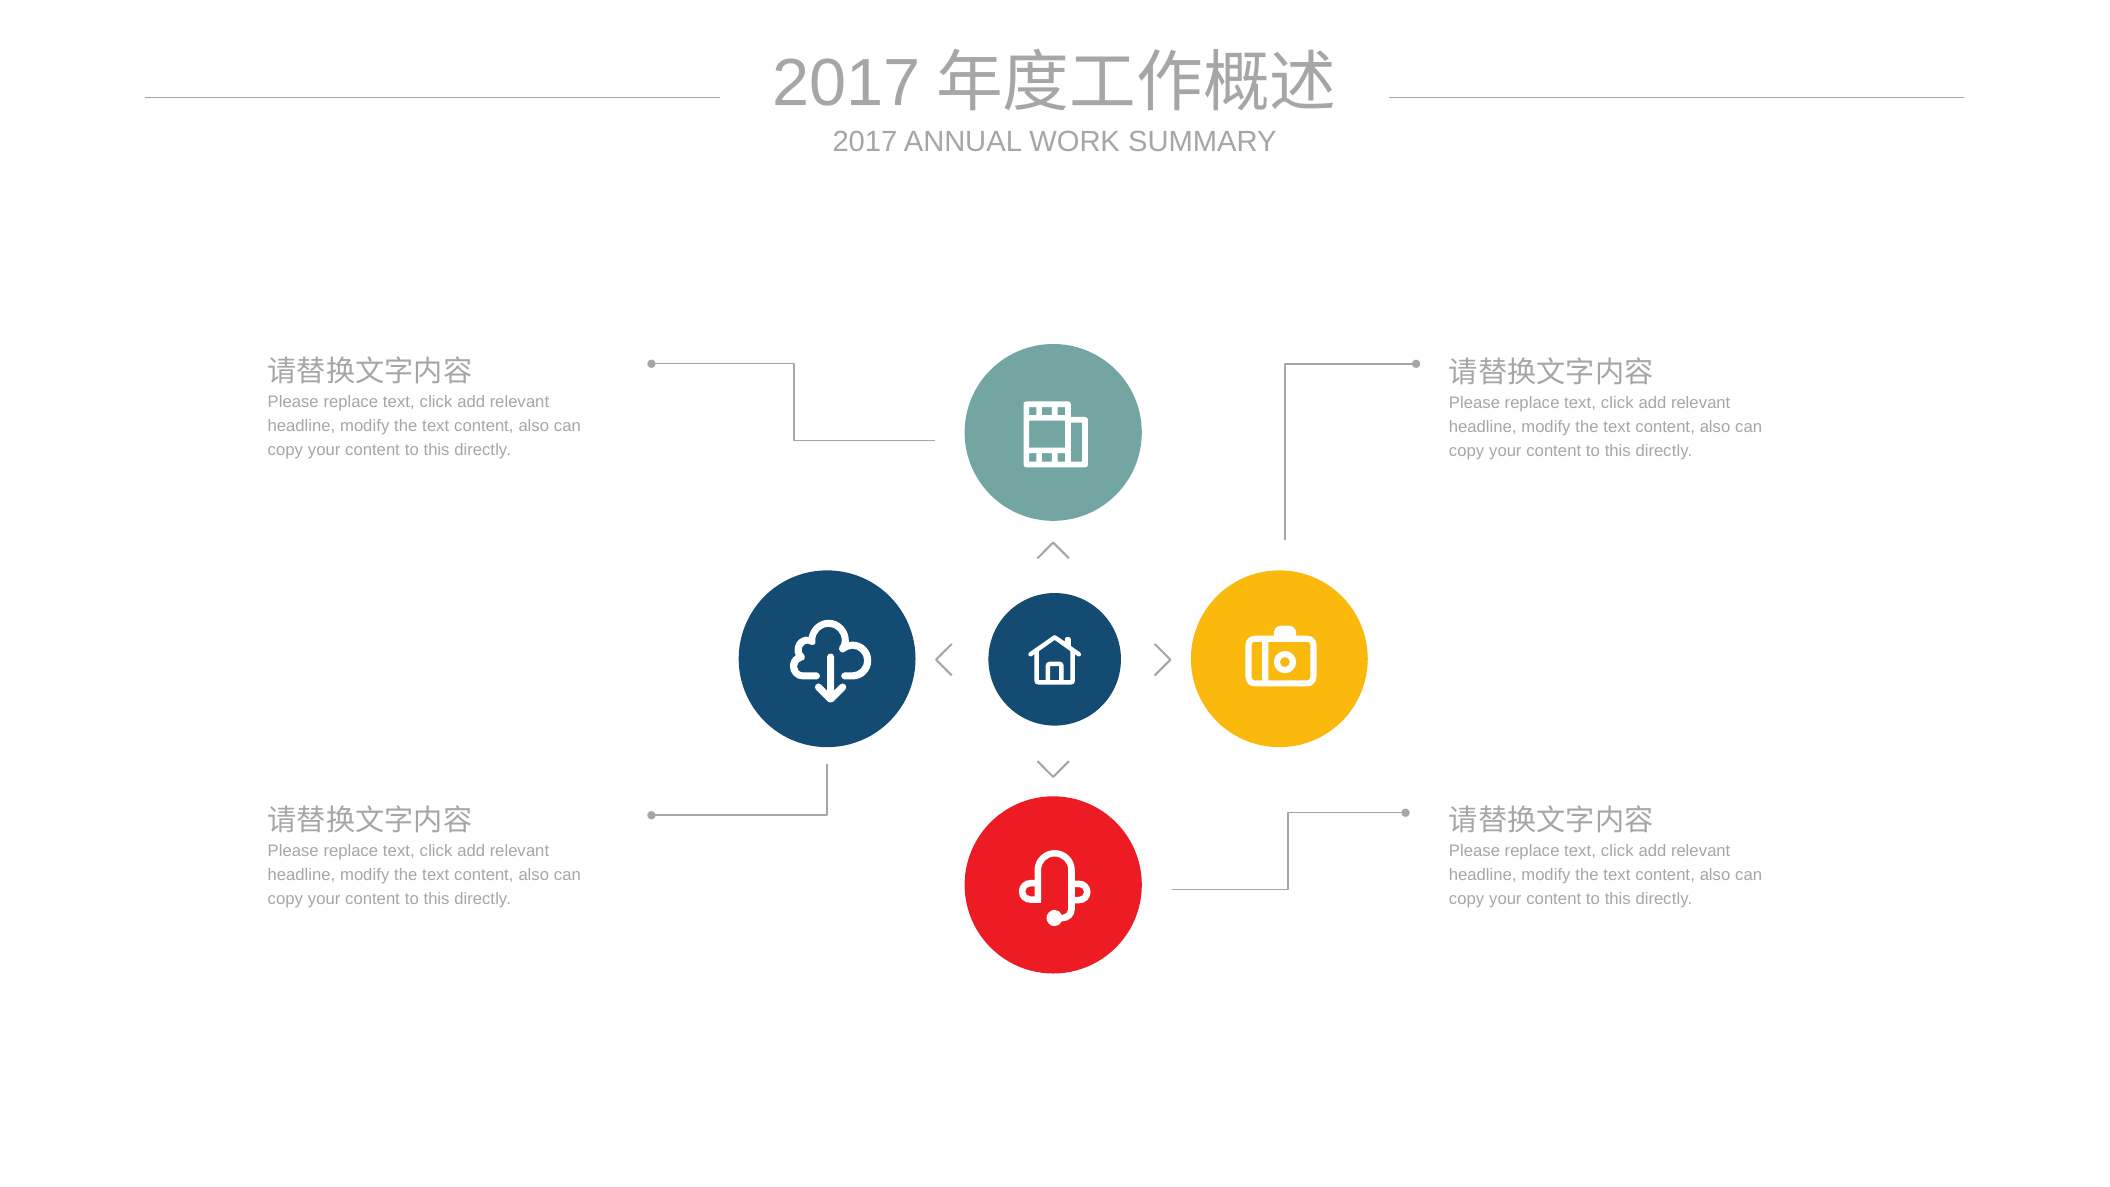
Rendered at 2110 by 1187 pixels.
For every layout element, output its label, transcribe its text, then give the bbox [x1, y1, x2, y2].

text_box [1037, 542, 1069, 559]
text_box 2017年度工作概述 [730, 38, 1379, 96]
text_box 2017 ANNUAL WORK SUMMARY [824, 122, 1285, 158]
text_box [1284, 359, 1421, 541]
text_box [964, 796, 1142, 974]
text_box 请替换文字内容 Please replace text, click add relevant headline, modify the text content, also can copy your content to this directly. [267, 794, 617, 908]
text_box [1245, 625, 1317, 687]
text_box [1171, 808, 1410, 891]
text_box [988, 593, 1121, 726]
text_box [1028, 635, 1081, 685]
text_box 请替换文字内容 Please replace text, click add relevant headline, modify the text content, also can copy your content to this directly. [1449, 346, 1798, 460]
text_box 请替换文字内容 Please replace text, click add relevant headline, modify the text content, also can copy your content to this directly. [1449, 794, 1798, 908]
text_box [738, 570, 916, 748]
text_box [1018, 850, 1091, 927]
text_box [647, 359, 935, 442]
text_box [647, 764, 828, 820]
text_box [1037, 761, 1069, 777]
text_box [936, 643, 952, 676]
text_box 请替换文字内容 Please replace text, click add relevant headline, modify the text content, also can copy your content to this directly. [267, 345, 617, 460]
text_box [1190, 570, 1368, 748]
text_box 2017年度工作概述 [730, 98, 1379, 119]
text_box [964, 343, 1142, 521]
text_box [1023, 401, 1088, 468]
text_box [789, 619, 872, 703]
text_box [1154, 643, 1171, 676]
